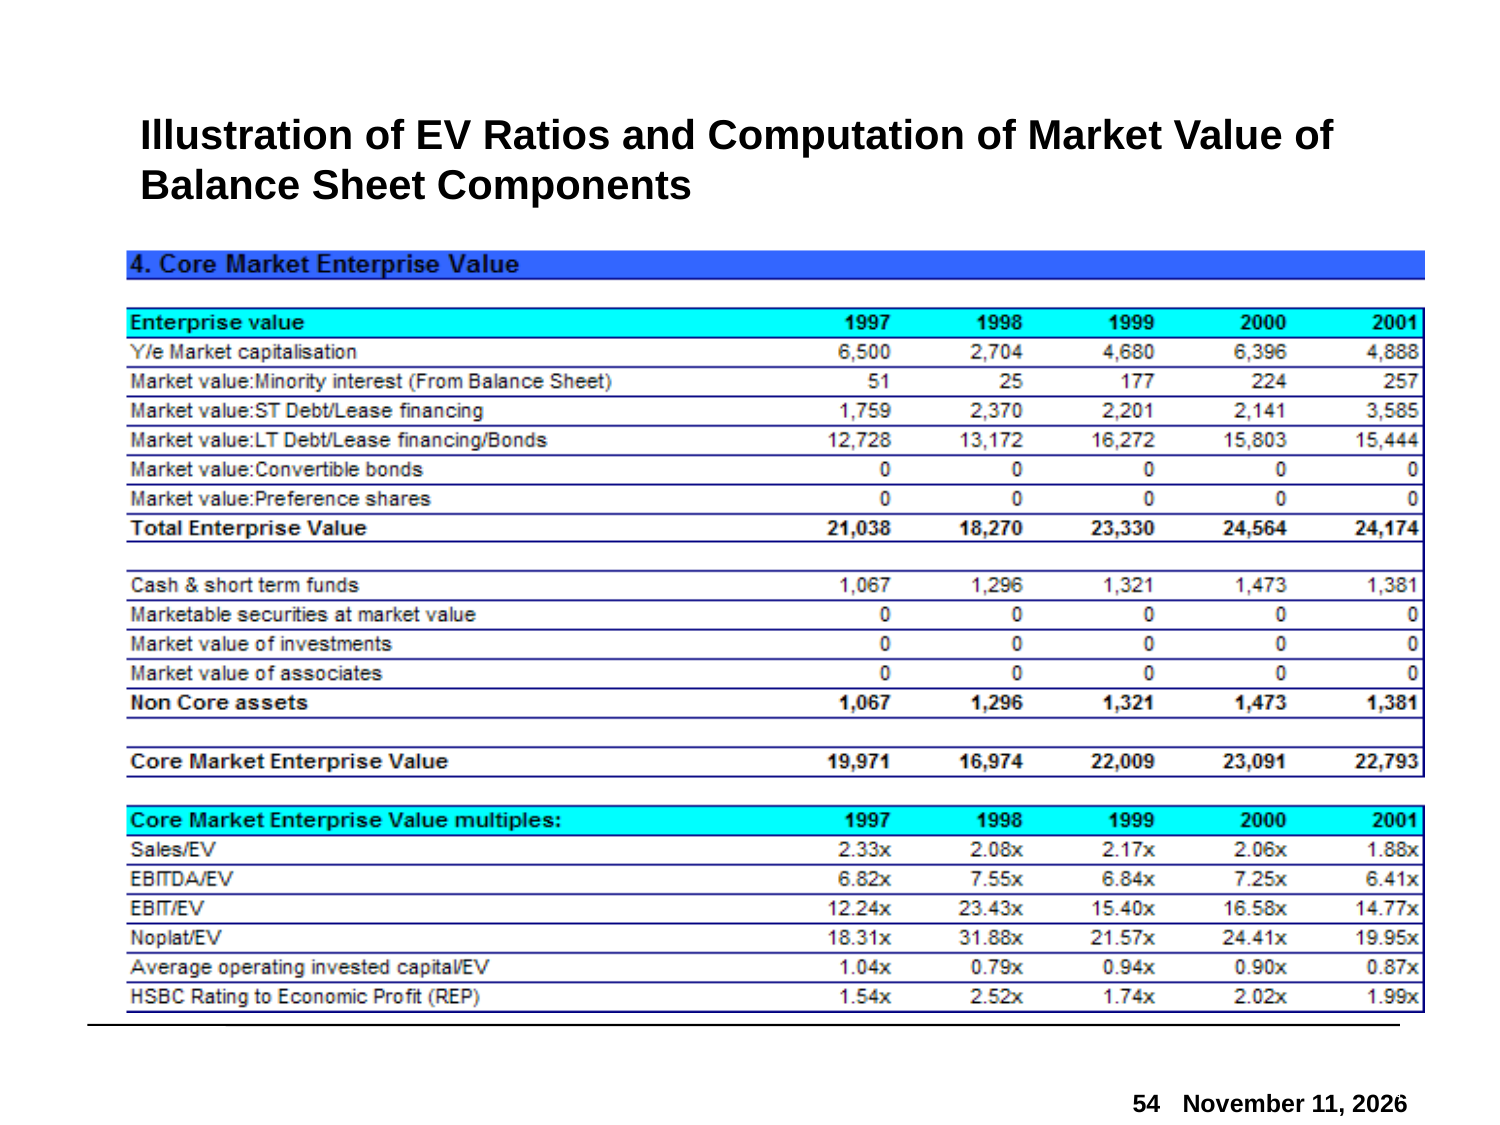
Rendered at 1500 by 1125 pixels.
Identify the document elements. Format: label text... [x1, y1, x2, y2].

title Illustration of EV Ratios and Computation of Market Value of Balance Sheet Components [124, 99, 1401, 226]
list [124, 249, 1426, 1013]
